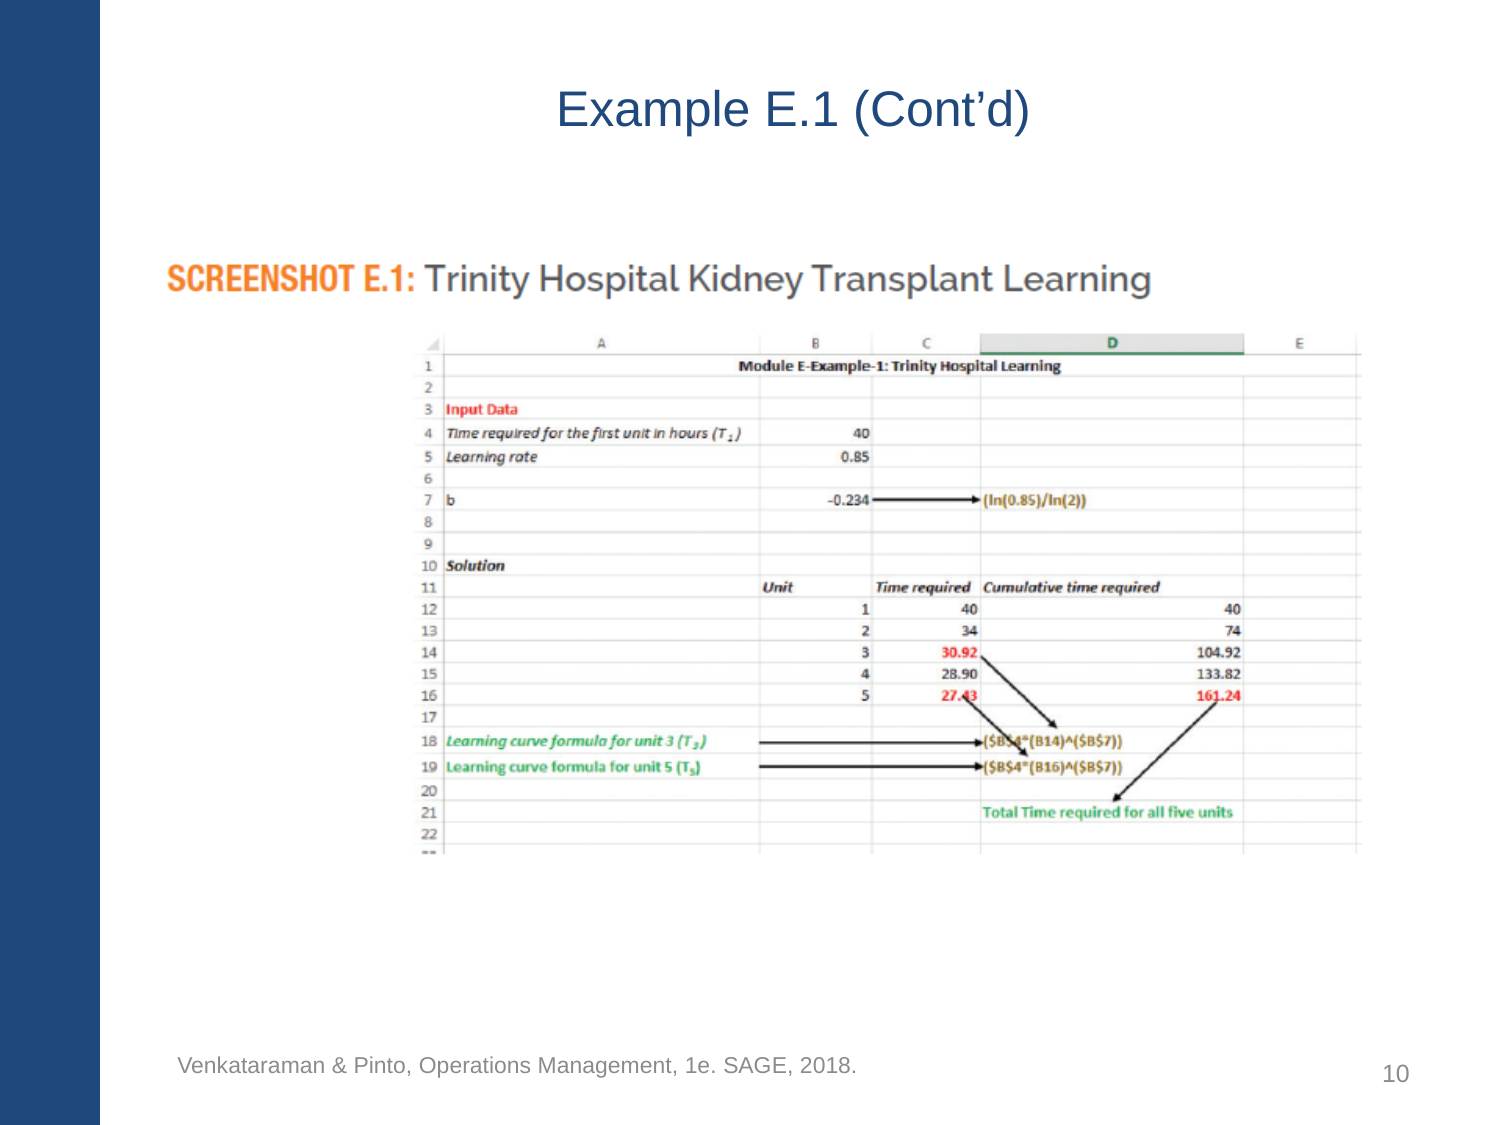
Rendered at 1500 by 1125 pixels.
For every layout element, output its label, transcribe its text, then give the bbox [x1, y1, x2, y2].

slide_number 10 [1350, 1042, 1425, 1103]
picture [162, 242, 1437, 884]
title Example E.1 (Cont’d) [162, 12, 1425, 200]
footer Venkataraman & Pinto, Operations Management, 1e. SAGE, 2018. [162, 1042, 1313, 1103]
